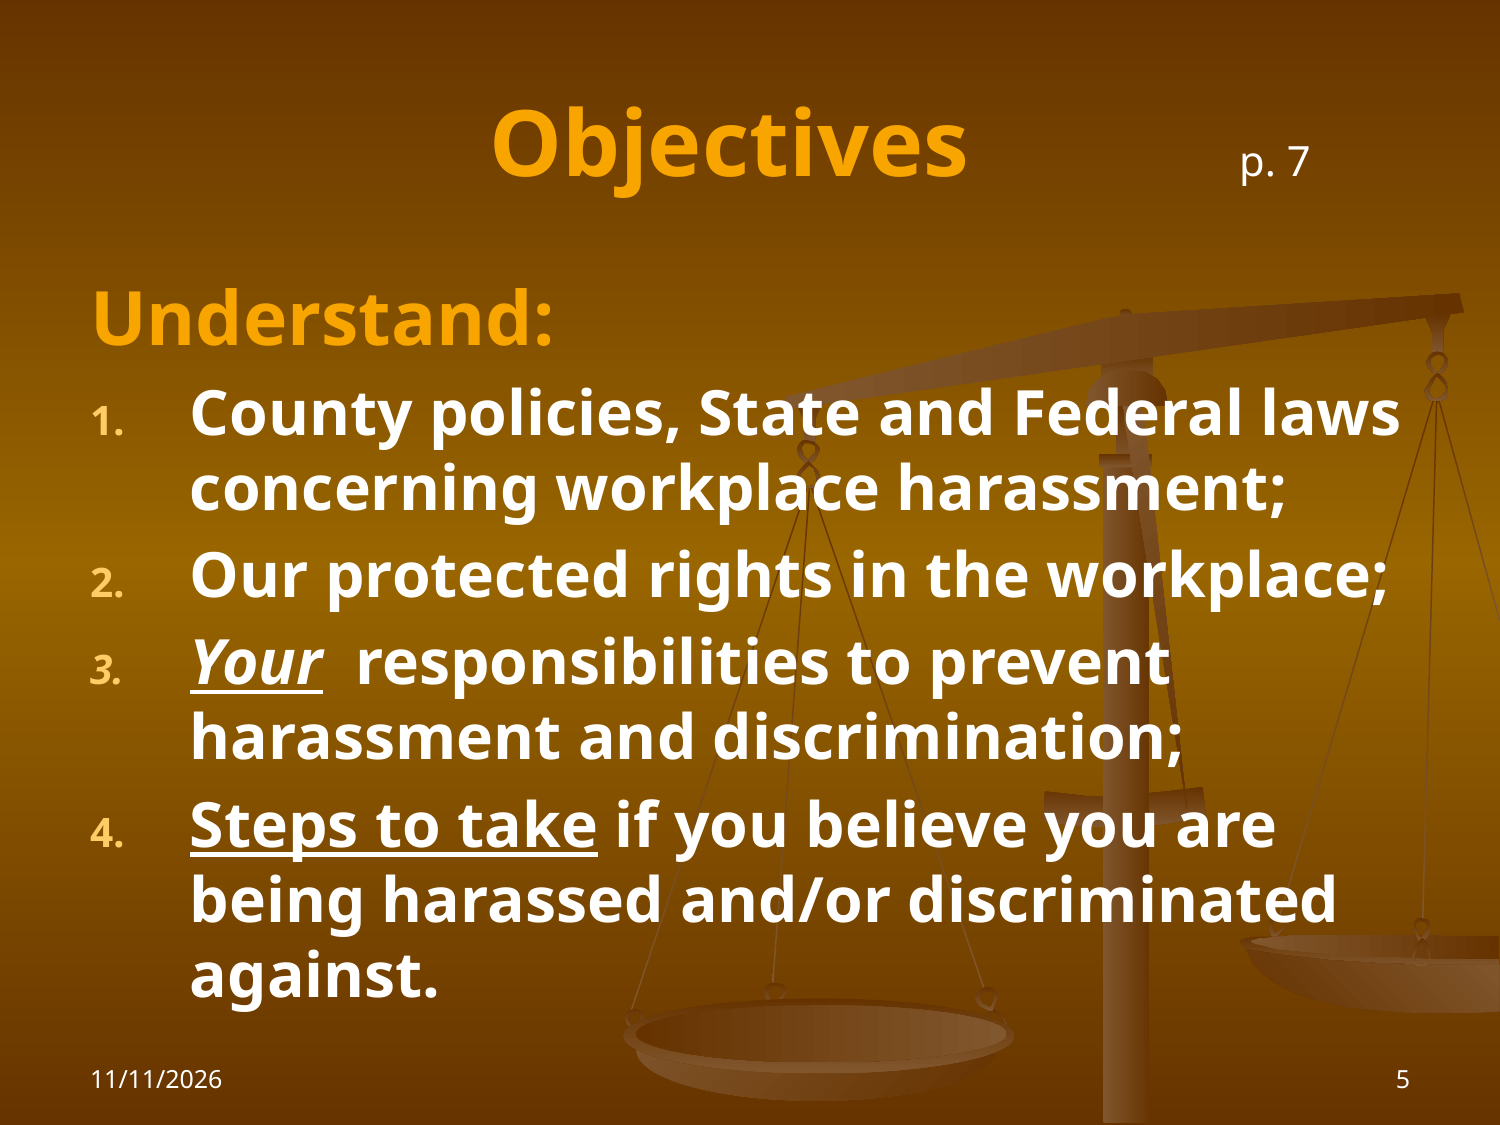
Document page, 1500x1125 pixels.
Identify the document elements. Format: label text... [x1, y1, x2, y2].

title Objectives p. 7 [74, 45, 1426, 234]
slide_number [74, 1029, 426, 1106]
list Understand: County policies, State and Federal laws concerning workplace harassment; Our protected rights in the workplace; Your responsibilities to prevent harassment and discrimination; Steps to take if you believe you are being harassed and/or discriminated against. [74, 262, 1463, 1006]
slide_number 5 [1074, 1029, 1426, 1106]
